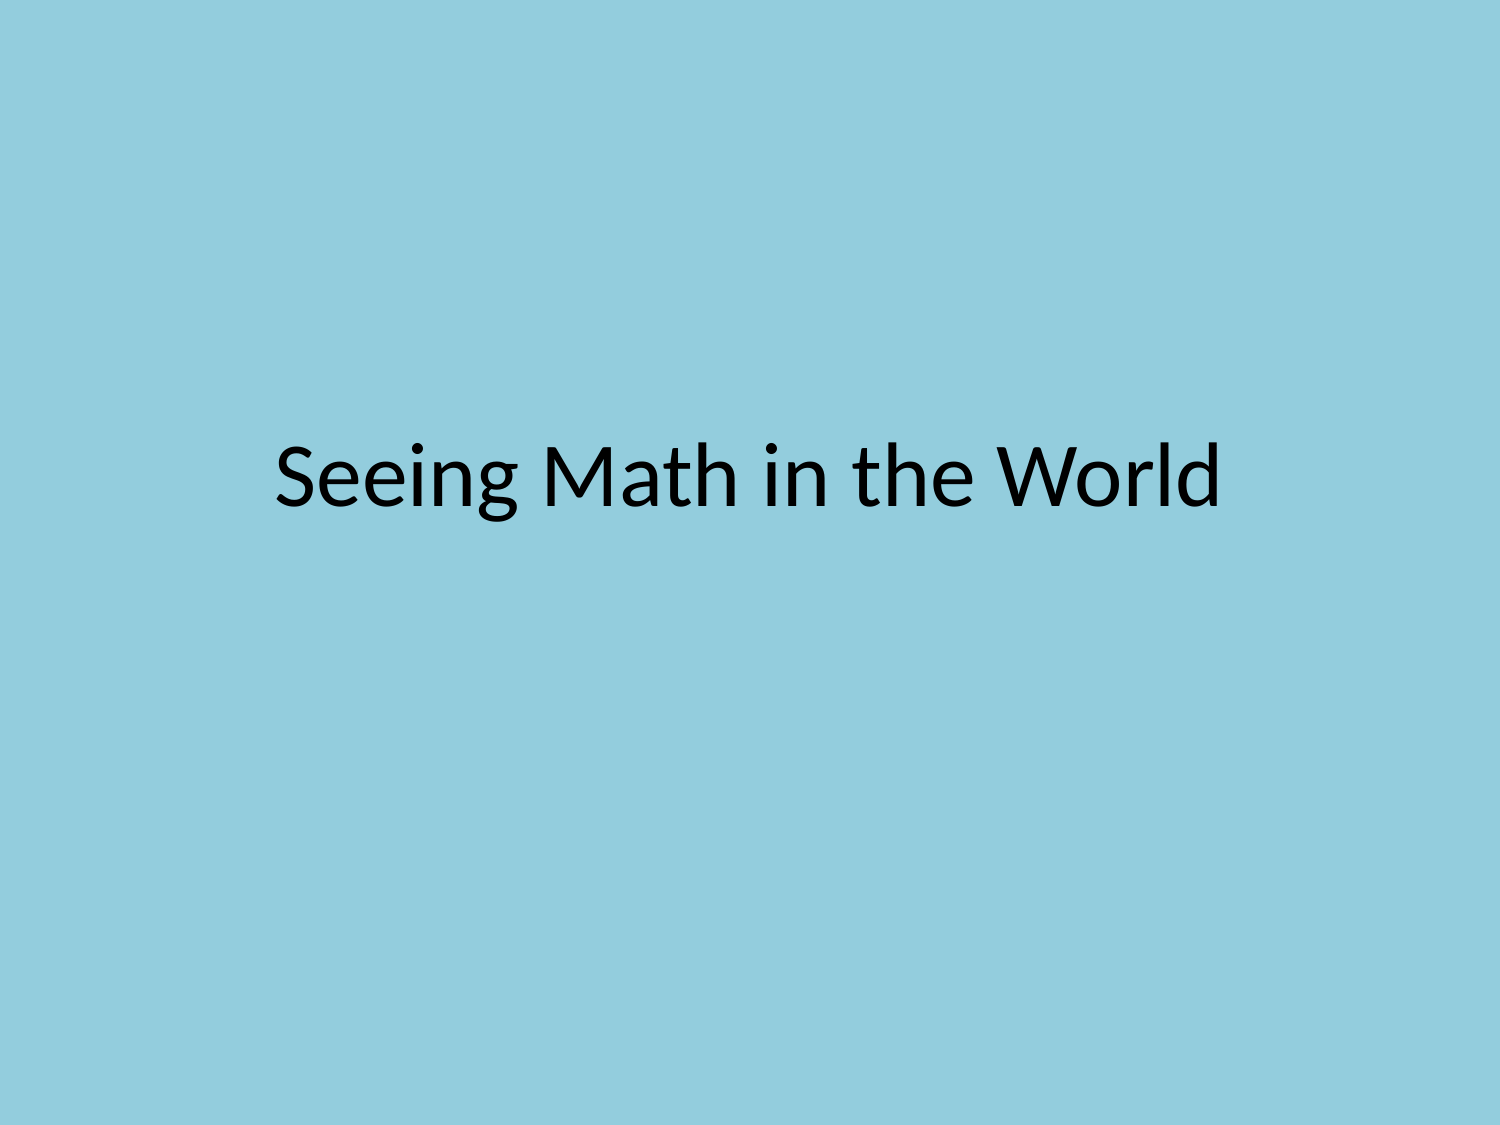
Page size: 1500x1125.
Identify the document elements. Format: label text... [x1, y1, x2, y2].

title Seeing Math in the World [112, 349, 1388, 591]
